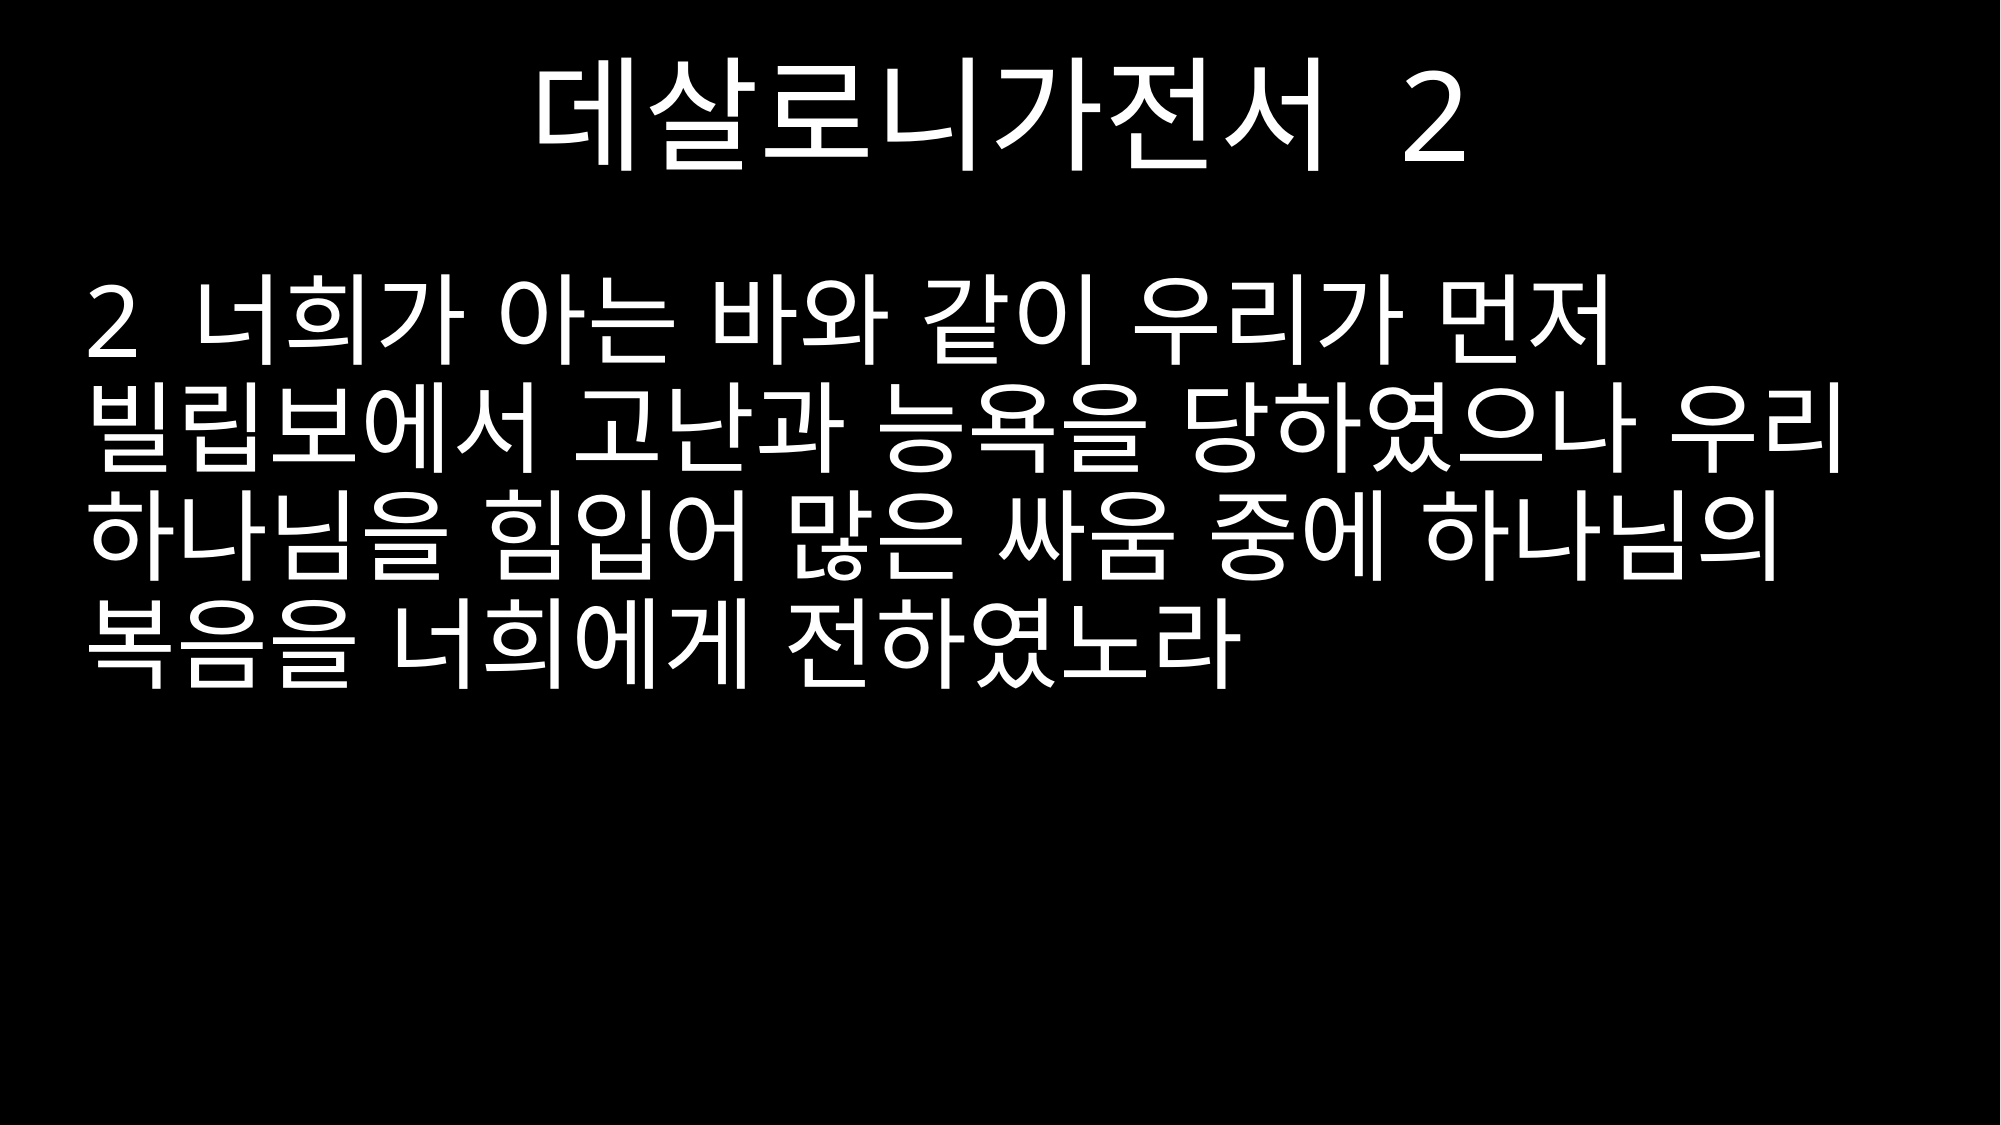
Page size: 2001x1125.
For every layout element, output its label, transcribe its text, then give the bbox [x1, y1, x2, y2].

list 2 너희가 아는 바와 같이 우리가 먼저 빌립보에서 고난과 능욕을 당하였으나 우리 하나님을 힘입어 많은 싸움 중에 하나님의 복음을 너희에게 전하였노라 [69, 263, 1953, 423]
footer 데살로니가전서 2 [0, 32, 2000, 192]
picture [0, 0, 2001, 1125]
